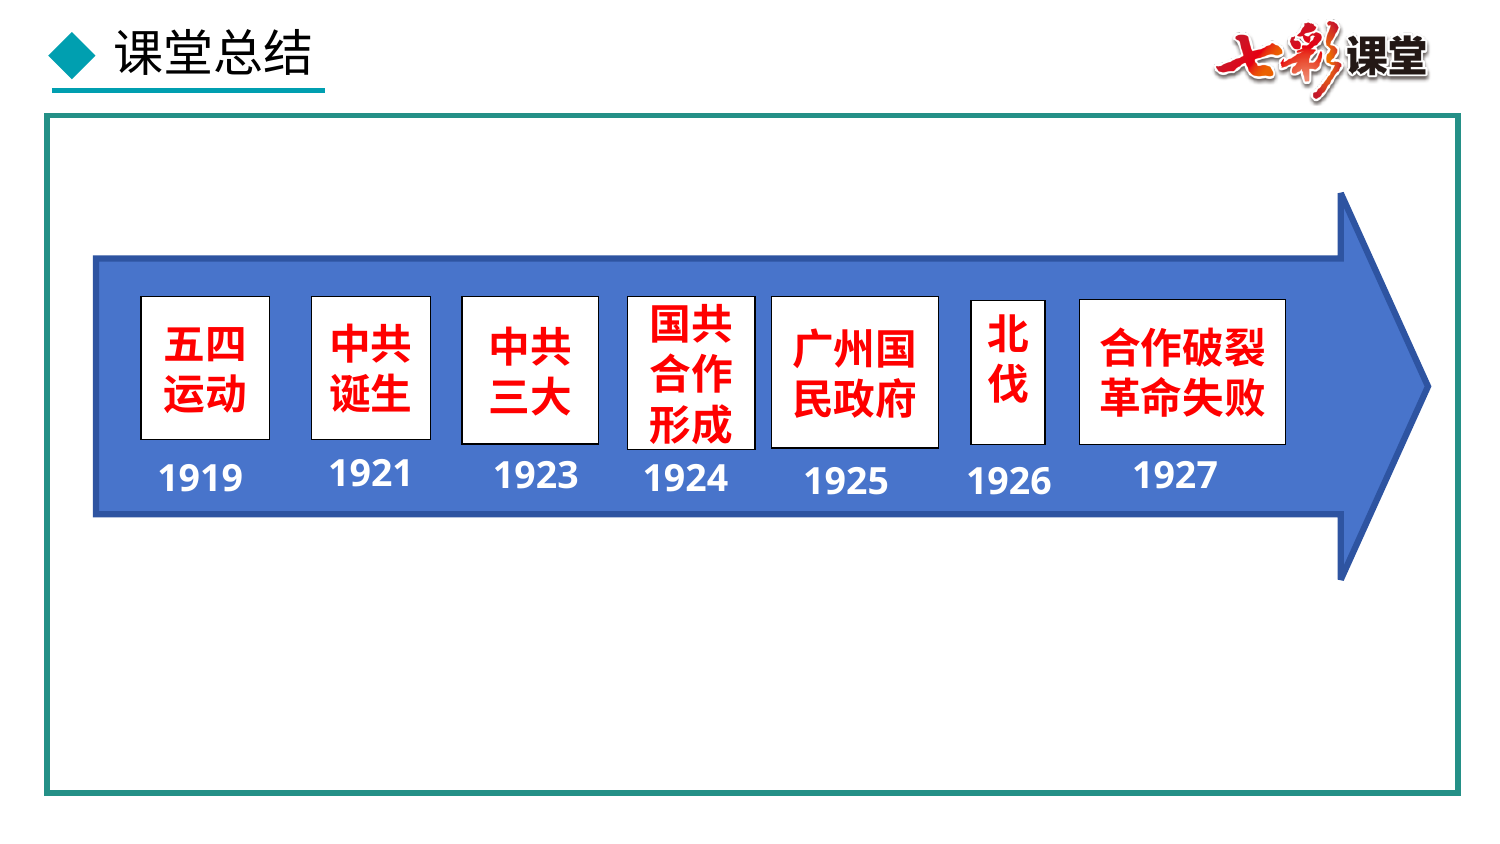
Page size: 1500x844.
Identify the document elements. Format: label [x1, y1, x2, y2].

text_box [95, 192, 1429, 581]
picture [1210, 15, 1434, 106]
